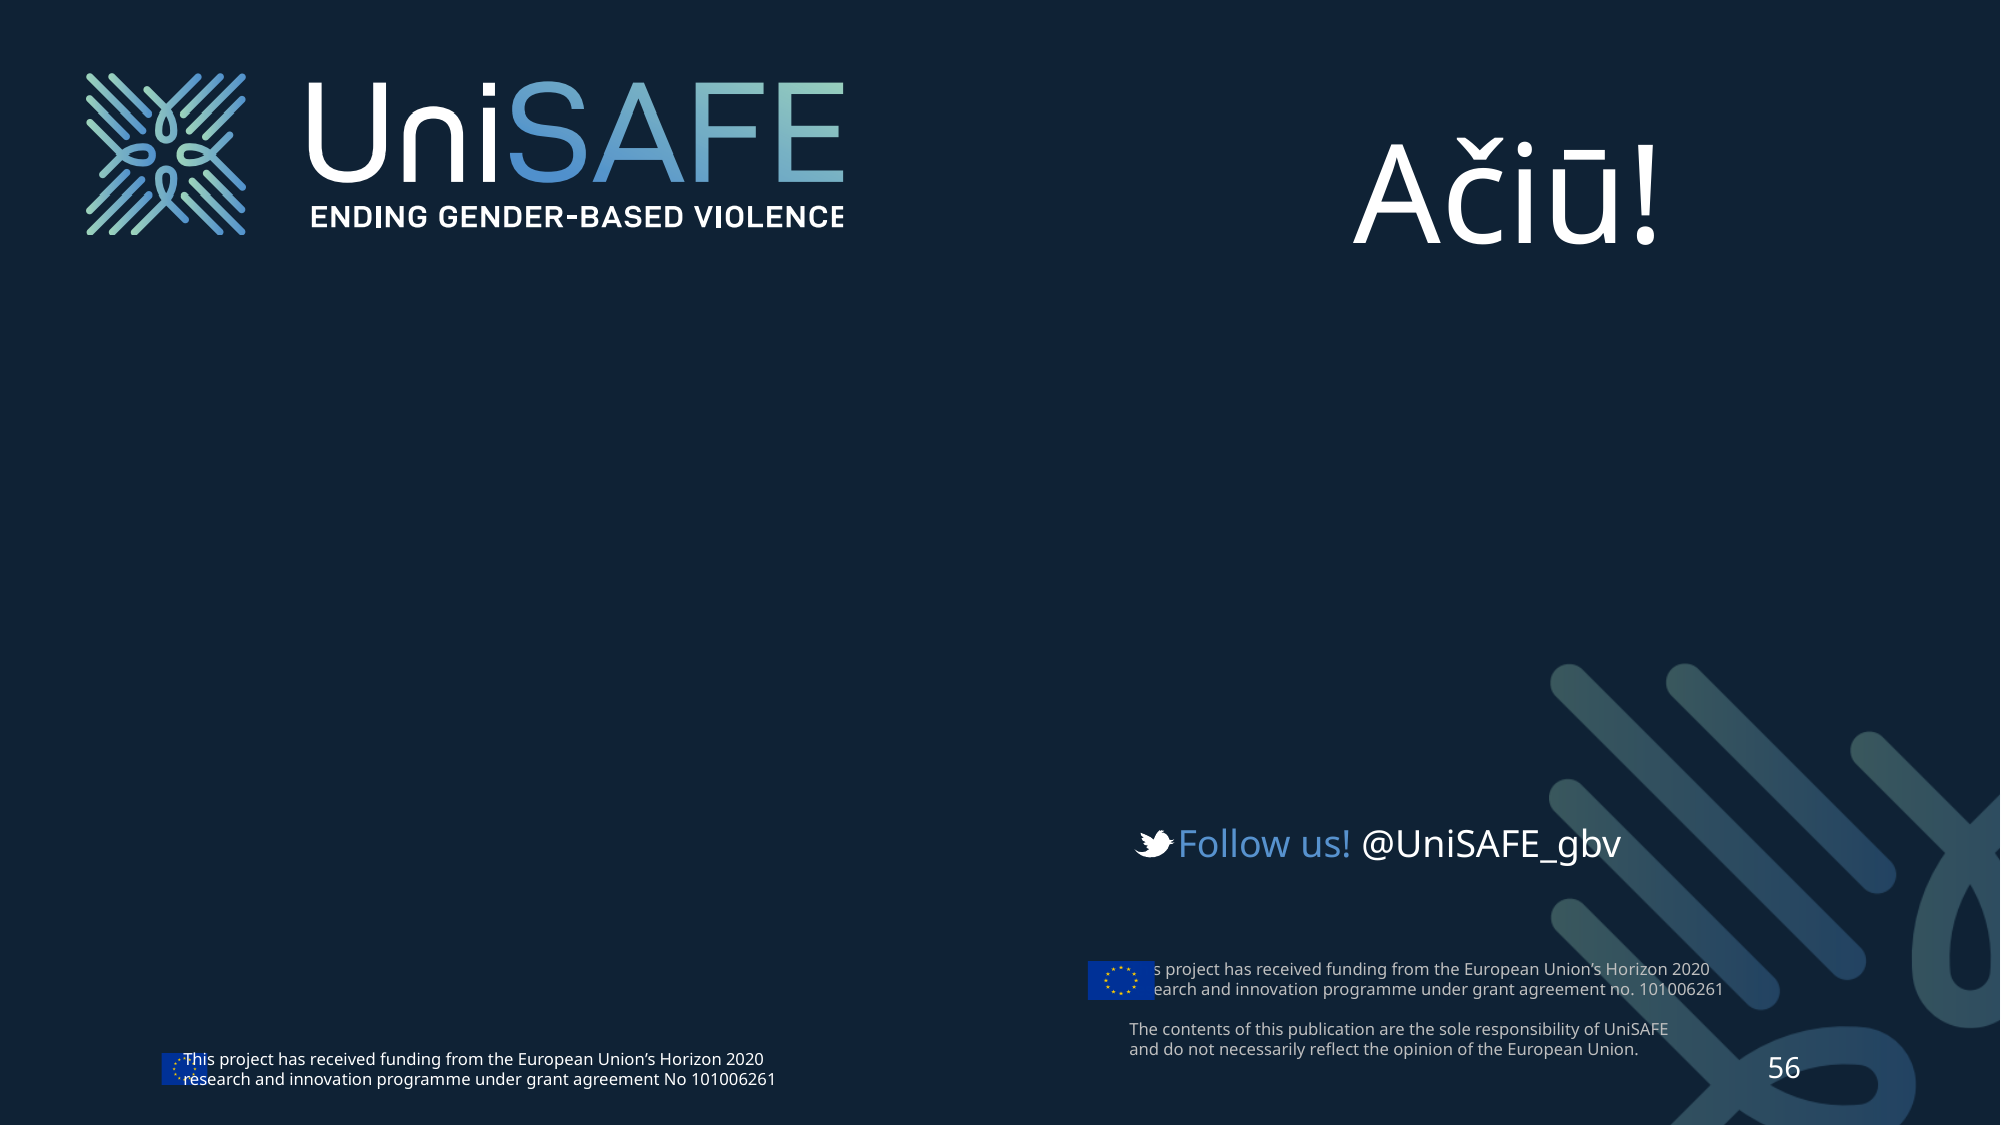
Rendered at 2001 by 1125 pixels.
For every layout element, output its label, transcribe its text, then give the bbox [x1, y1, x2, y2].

text_box Follow us! @UniSAFE_gbv [1177, 813, 1622, 873]
text_box [1134, 829, 1175, 858]
picture [1087, 961, 1155, 1000]
text_box This project has received funding from the European Union’s Horizon 2020 research and innovation programme under grant agreement no. 101006261 The contents of this publication are the sole responsibility of UniSAFE and do not necessarily reflect the opinion of the European Union. [1114, 951, 1741, 1066]
picture [0, 0, 1000, 1125]
text_box Ačiū! [1130, 130, 1888, 236]
